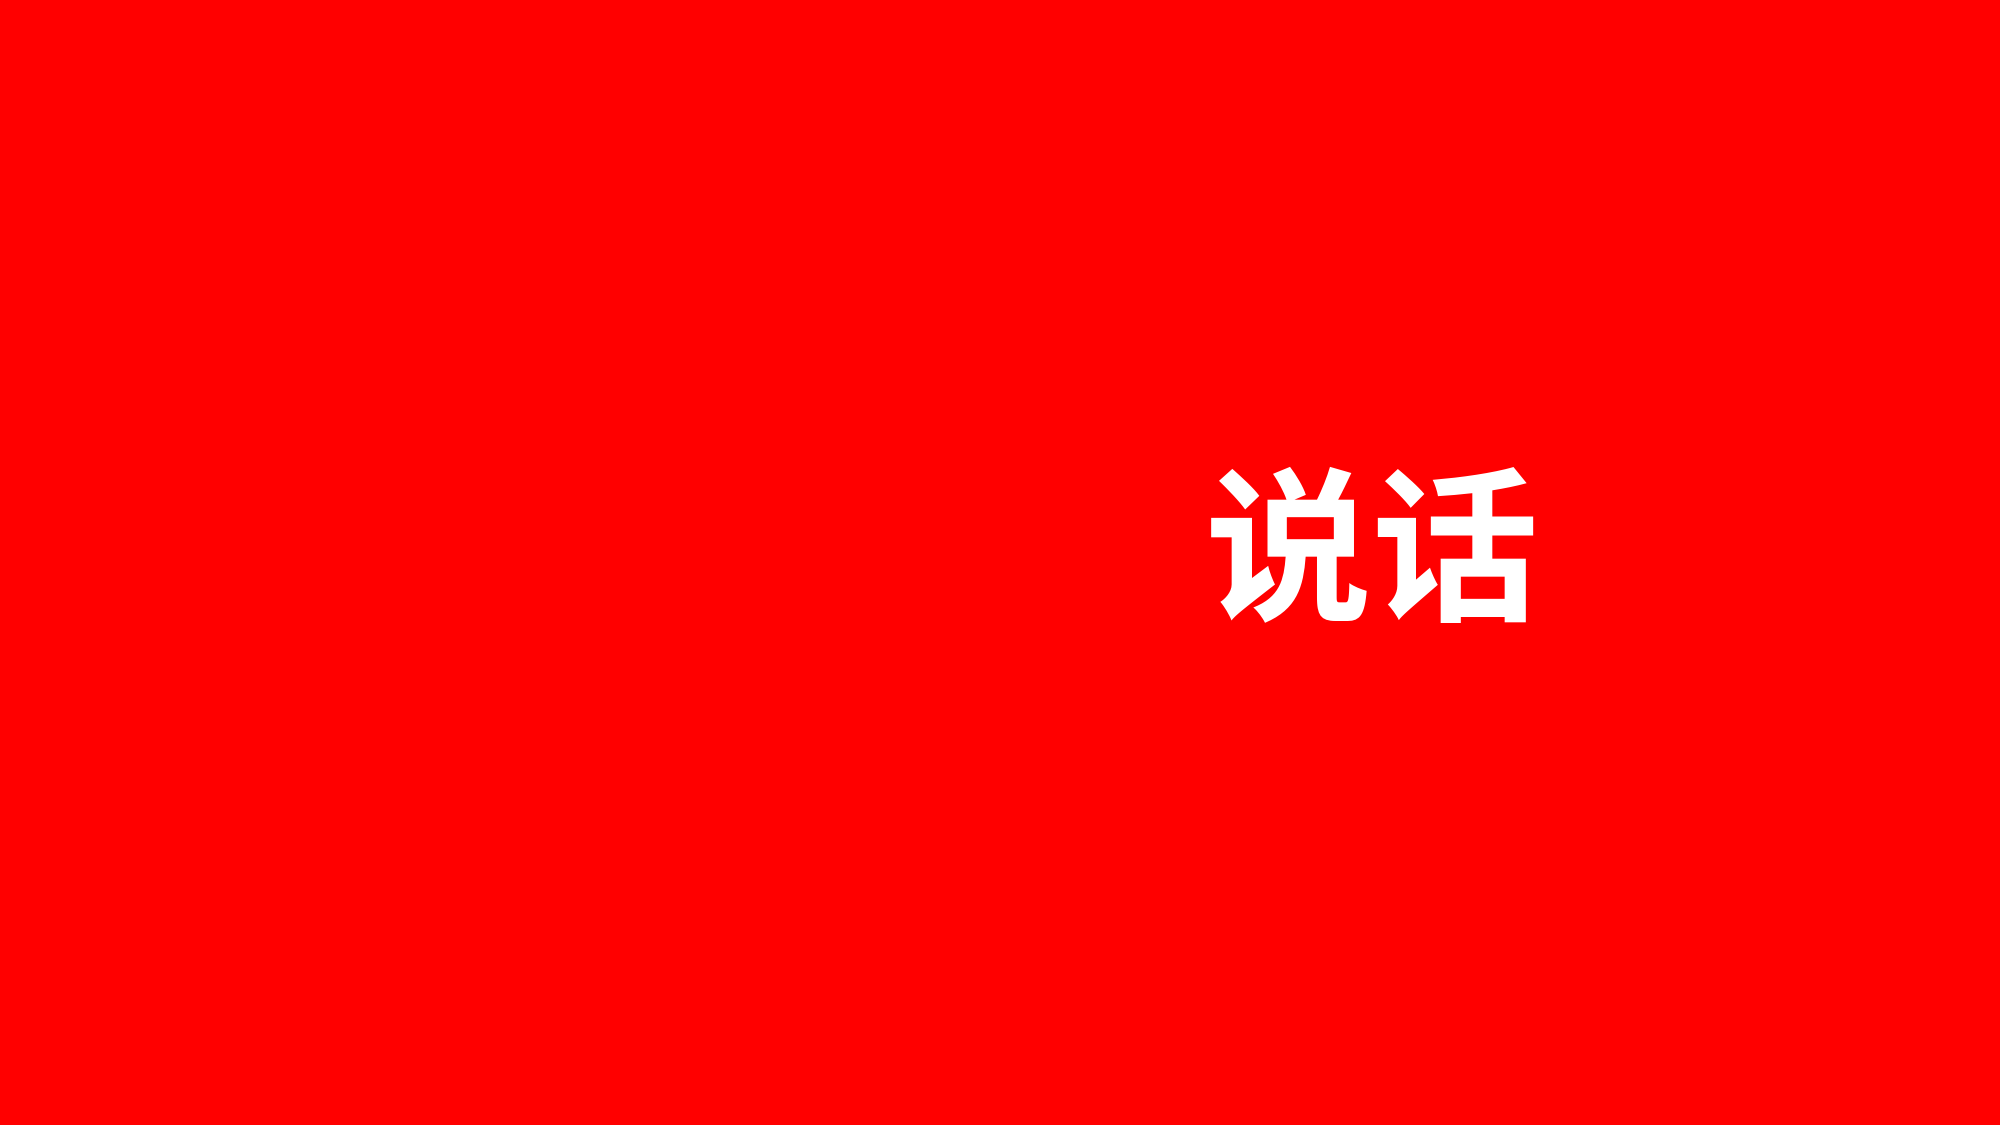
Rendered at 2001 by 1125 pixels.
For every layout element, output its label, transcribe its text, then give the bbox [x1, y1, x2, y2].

text_box 说话 [1190, 434, 1647, 650]
